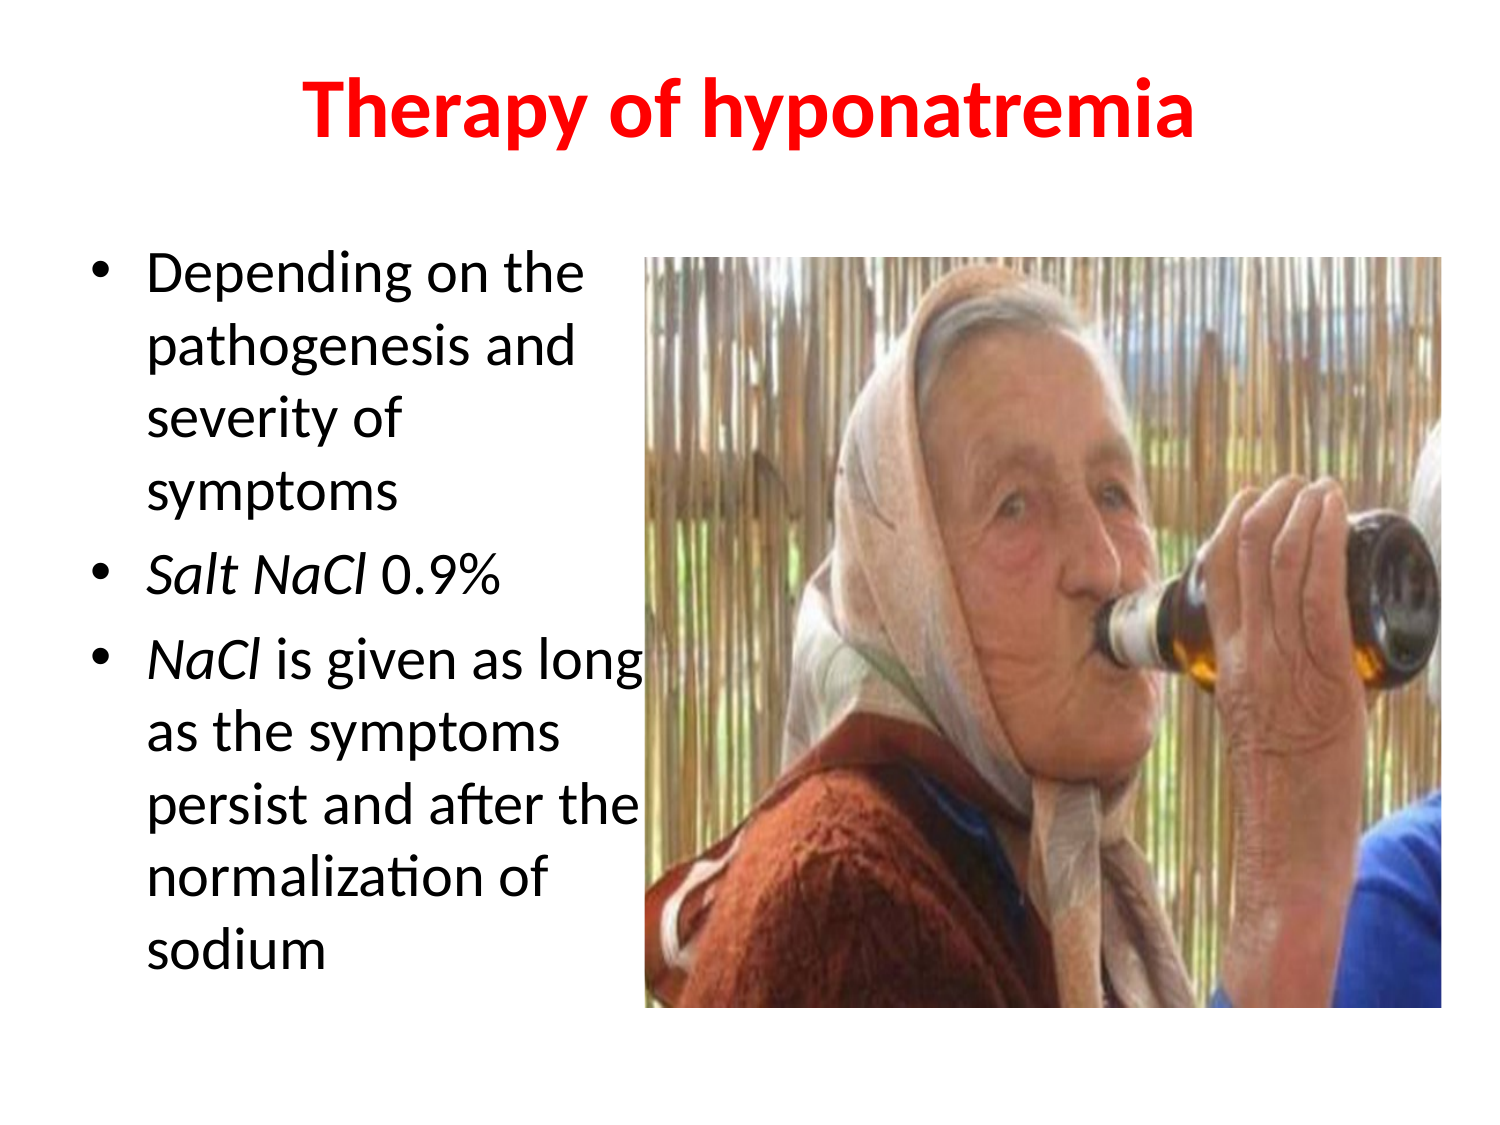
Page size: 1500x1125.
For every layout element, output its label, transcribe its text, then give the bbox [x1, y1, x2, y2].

picture [644, 257, 1442, 1008]
title Therapy of hyponatremia [75, 45, 1425, 163]
list Depending on the pathogenesis and severity of symptoms Salt NaCl 0.9% NaCl is given as long as the symptoms persist and after the normalization of sodium [75, 224, 675, 1038]
